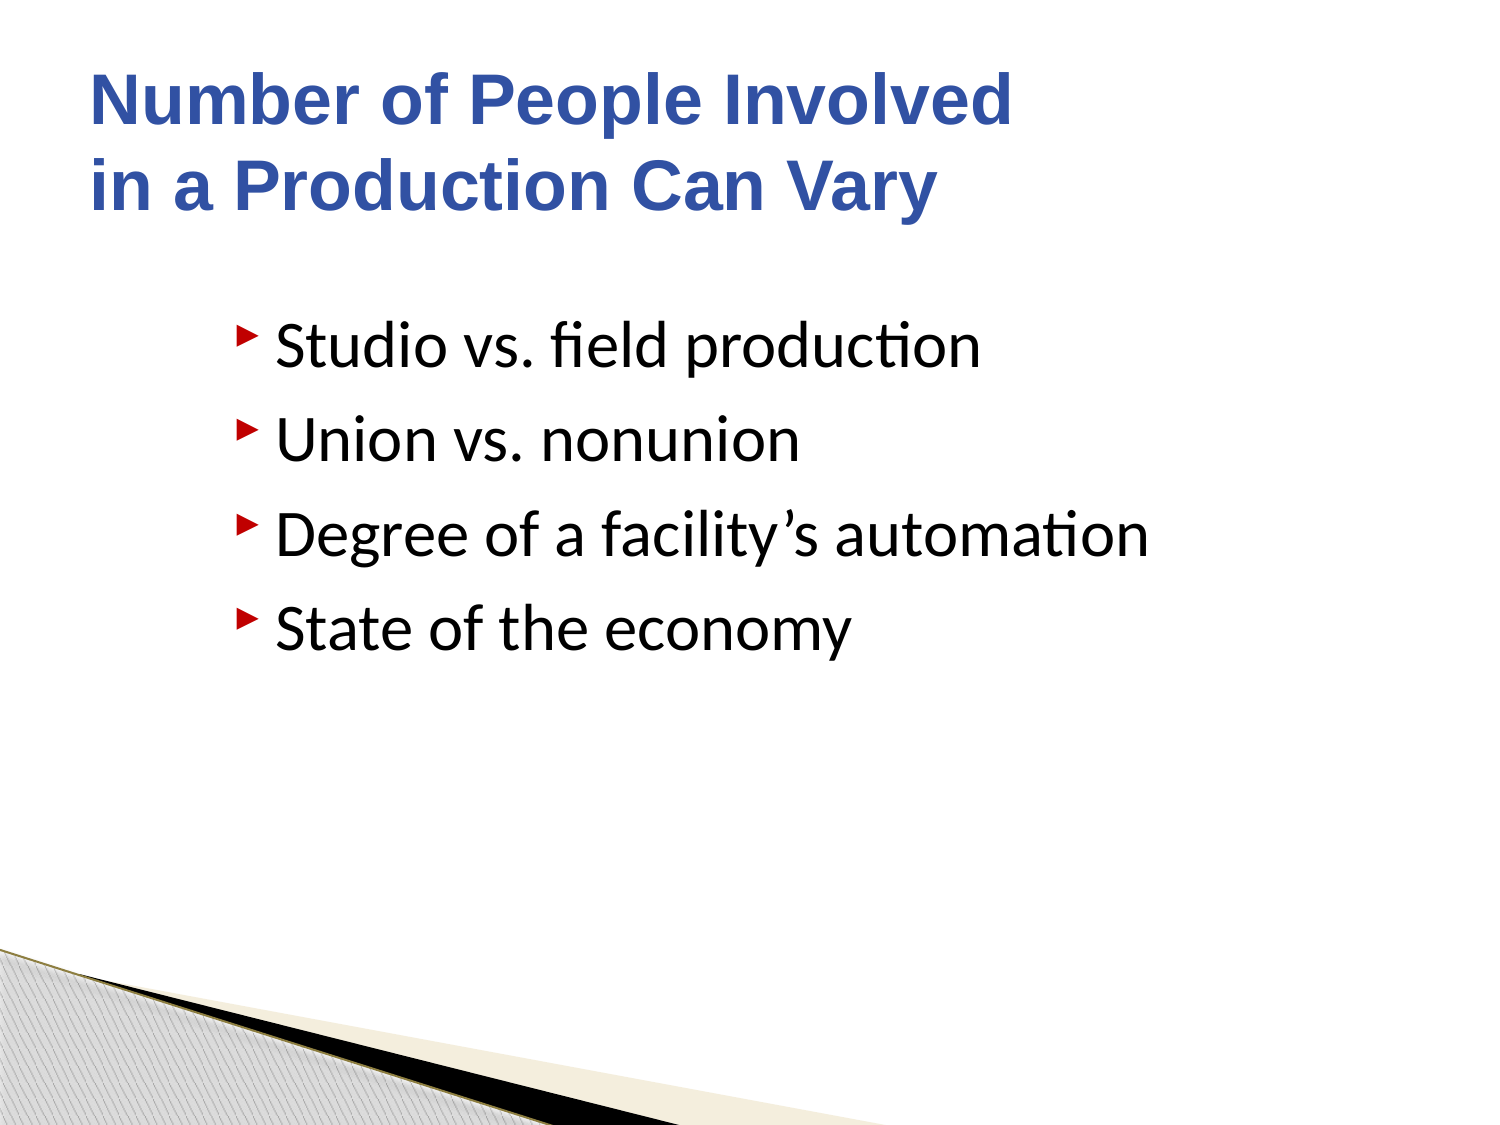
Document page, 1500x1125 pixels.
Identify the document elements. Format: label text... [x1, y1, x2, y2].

title Number of People Involved in a Production Can Vary [75, 45, 1425, 233]
list Studio vs. field production Union vs. nonunion Degree of a facility’s automation State of the economy [199, 292, 1276, 776]
